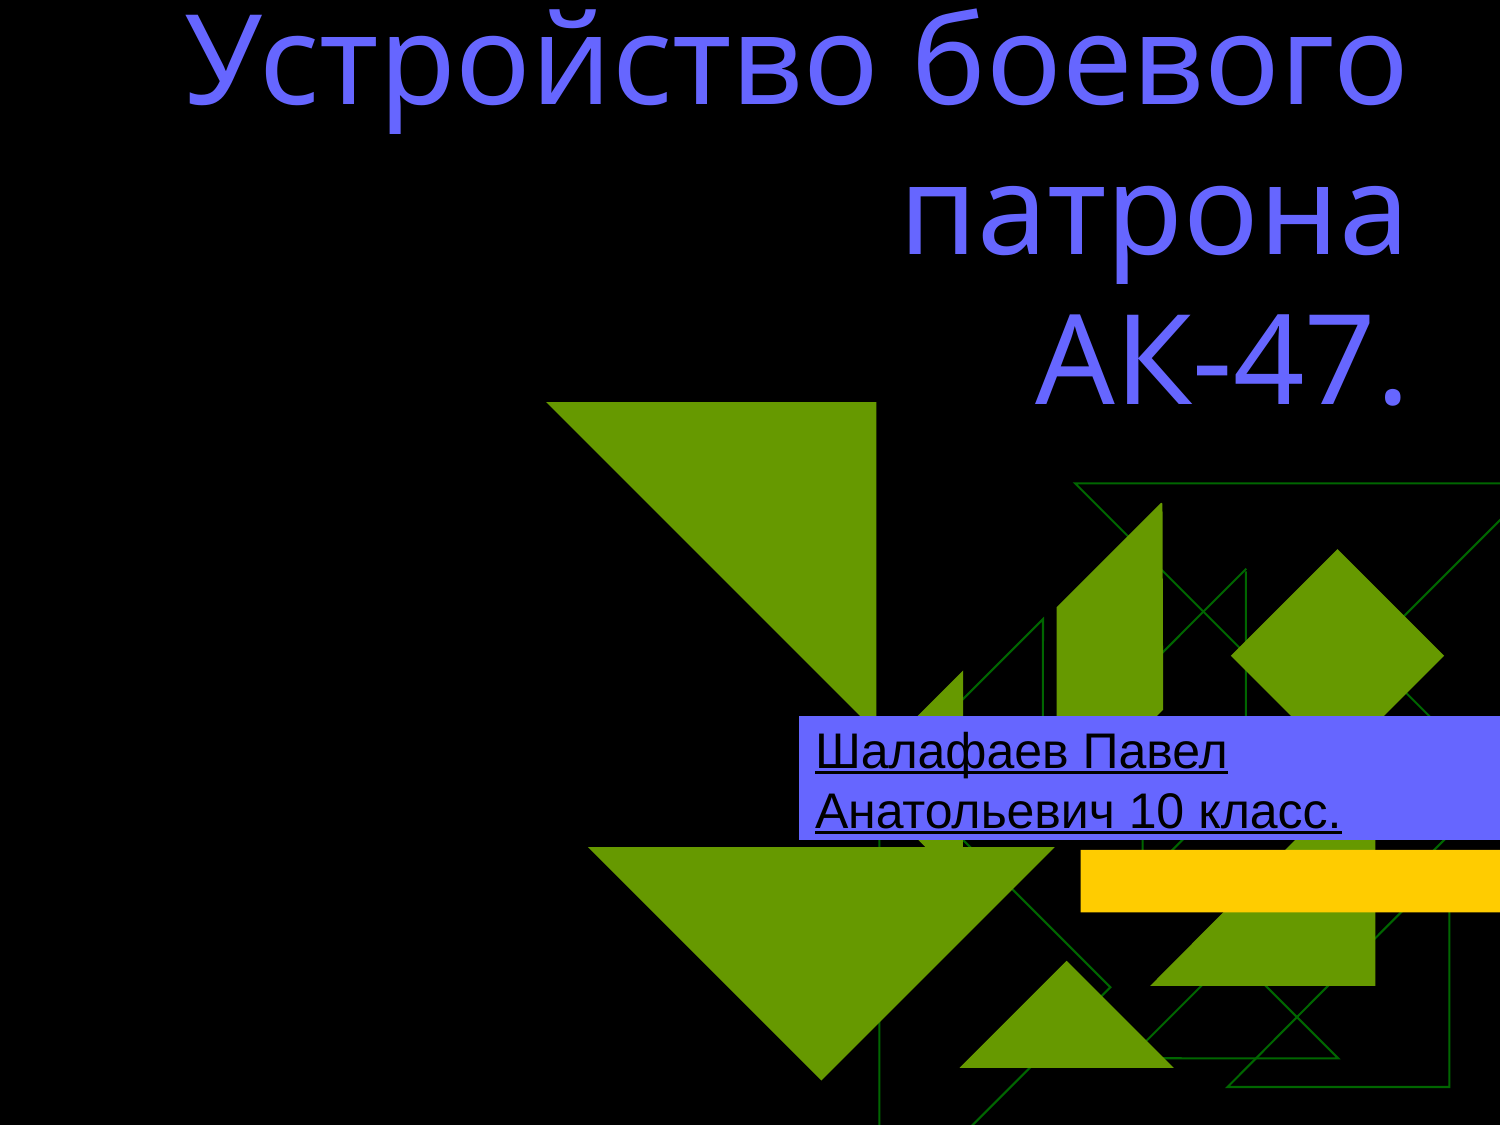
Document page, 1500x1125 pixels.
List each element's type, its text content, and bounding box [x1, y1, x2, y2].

title Устройство боевого патрона АК-47. [150, 37, 1425, 438]
subtitle Шалафаев Павел Анатольевич 10 класс. [799, 716, 1500, 840]
